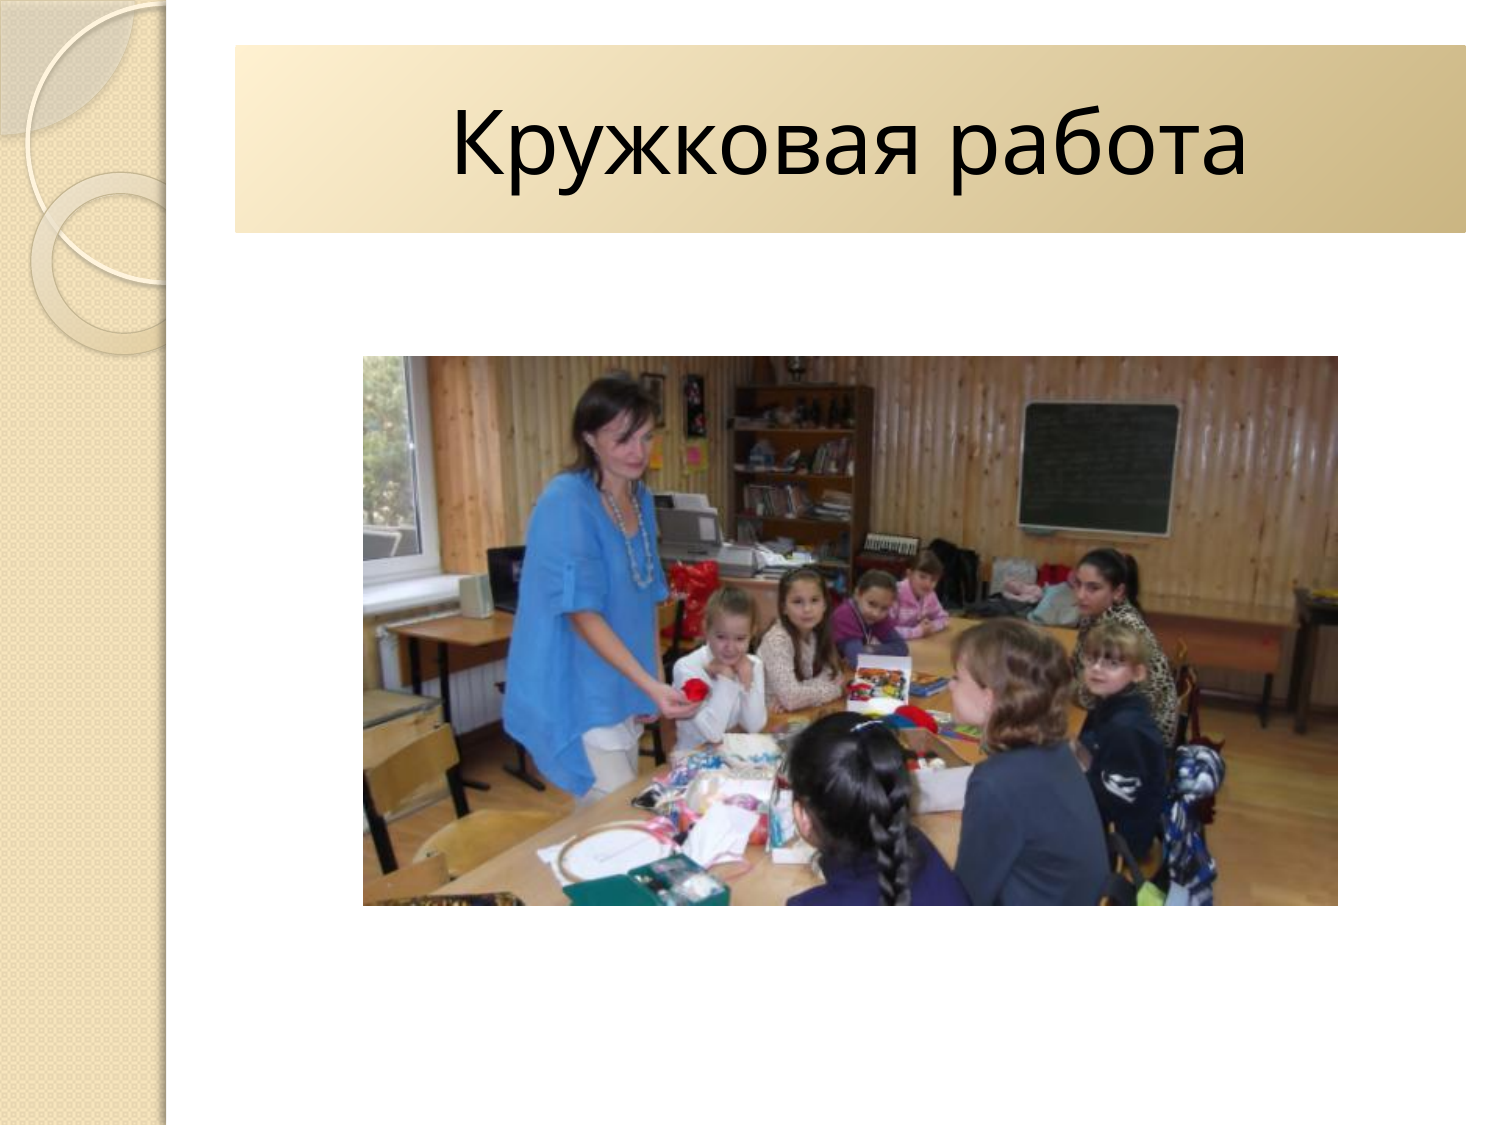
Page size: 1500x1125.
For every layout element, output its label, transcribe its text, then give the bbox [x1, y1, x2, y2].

title Кружковая работа [235, 45, 1466, 233]
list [362, 356, 1339, 906]
